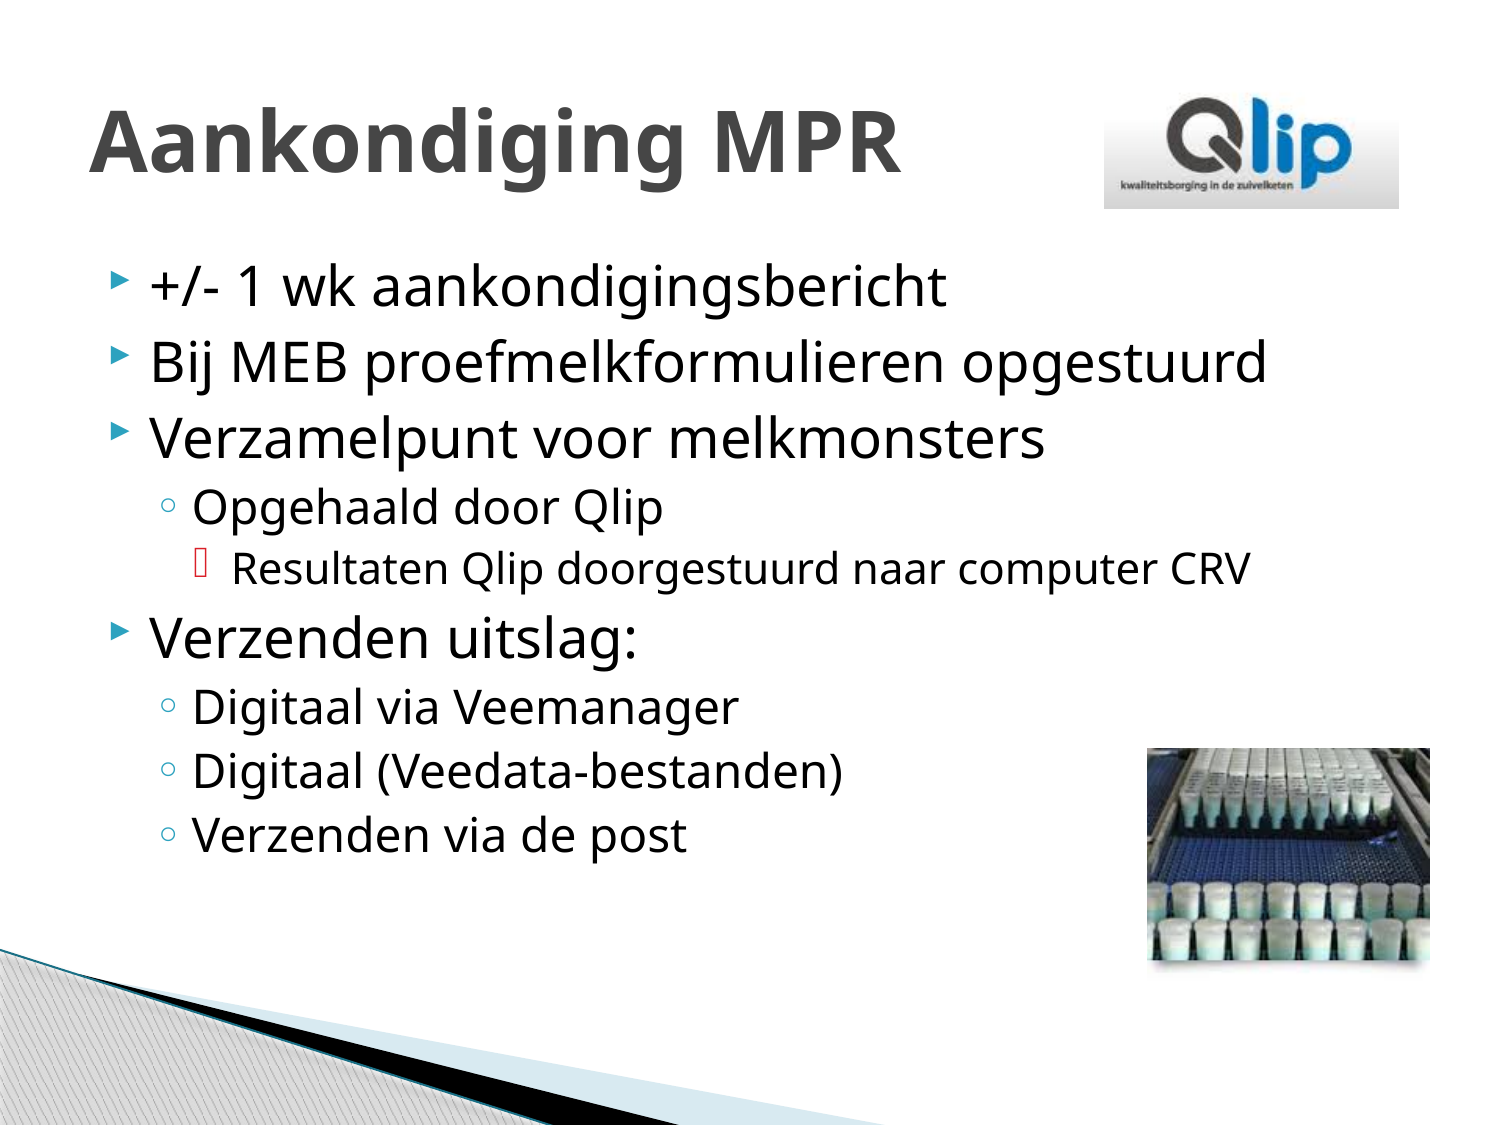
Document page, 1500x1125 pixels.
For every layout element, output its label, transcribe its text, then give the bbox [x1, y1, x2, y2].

title Aankondiging MPR [75, 45, 1425, 233]
picture [1146, 747, 1431, 999]
list +/- 1 wk aankondigingsbericht Bij MEB proefmelkformulieren opgestuurd Verzamelpunt voor melkmonsters Opgehaald door Qlip Resultaten Qlip doorgestuurd naar computer CRV Verzenden uitslag: Digitaal via Veemanager Digitaal (Veedata-bestanden) Verzenden via de post [75, 243, 1425, 986]
picture [1104, 68, 1399, 210]
